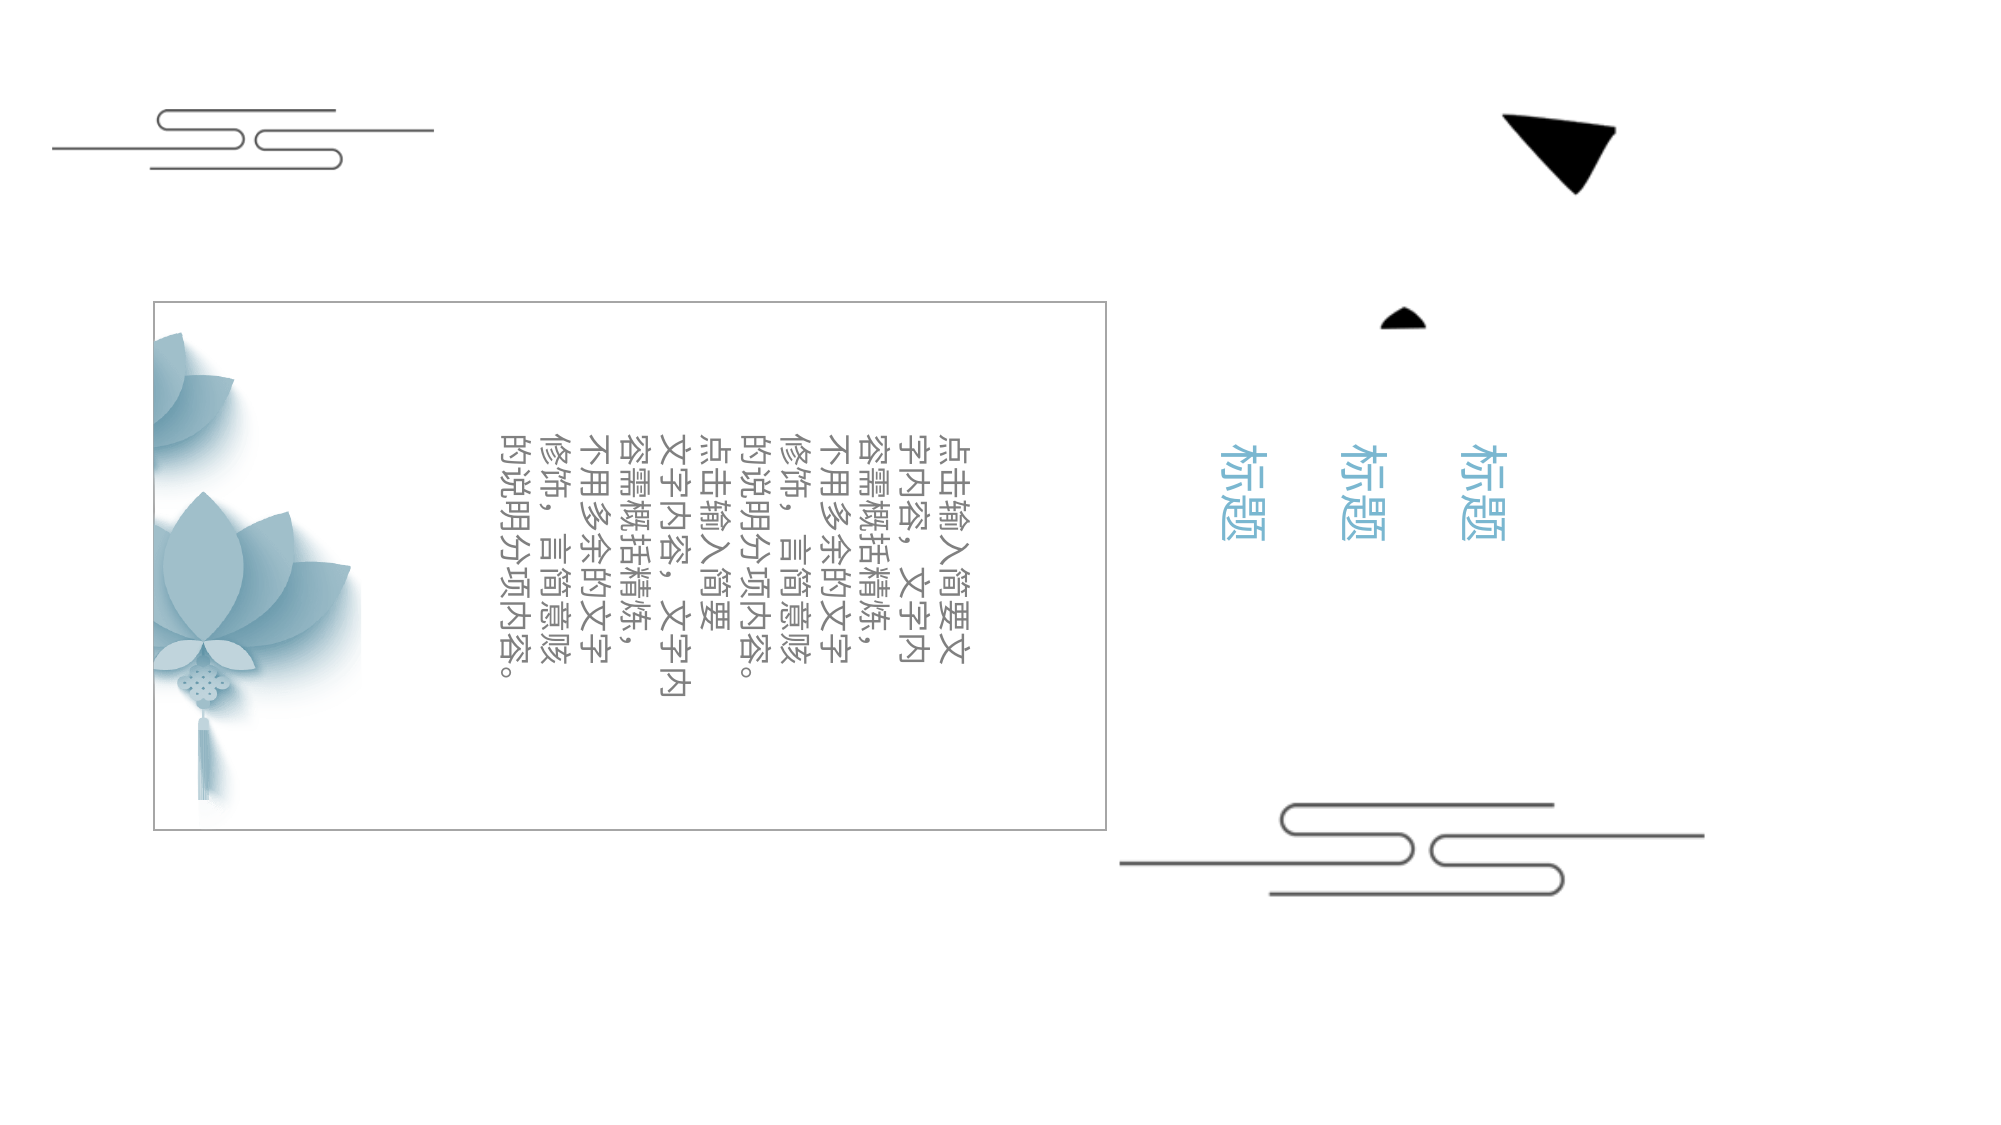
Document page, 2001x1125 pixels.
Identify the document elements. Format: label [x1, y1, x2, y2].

text_box [43, 57, 1959, 918]
